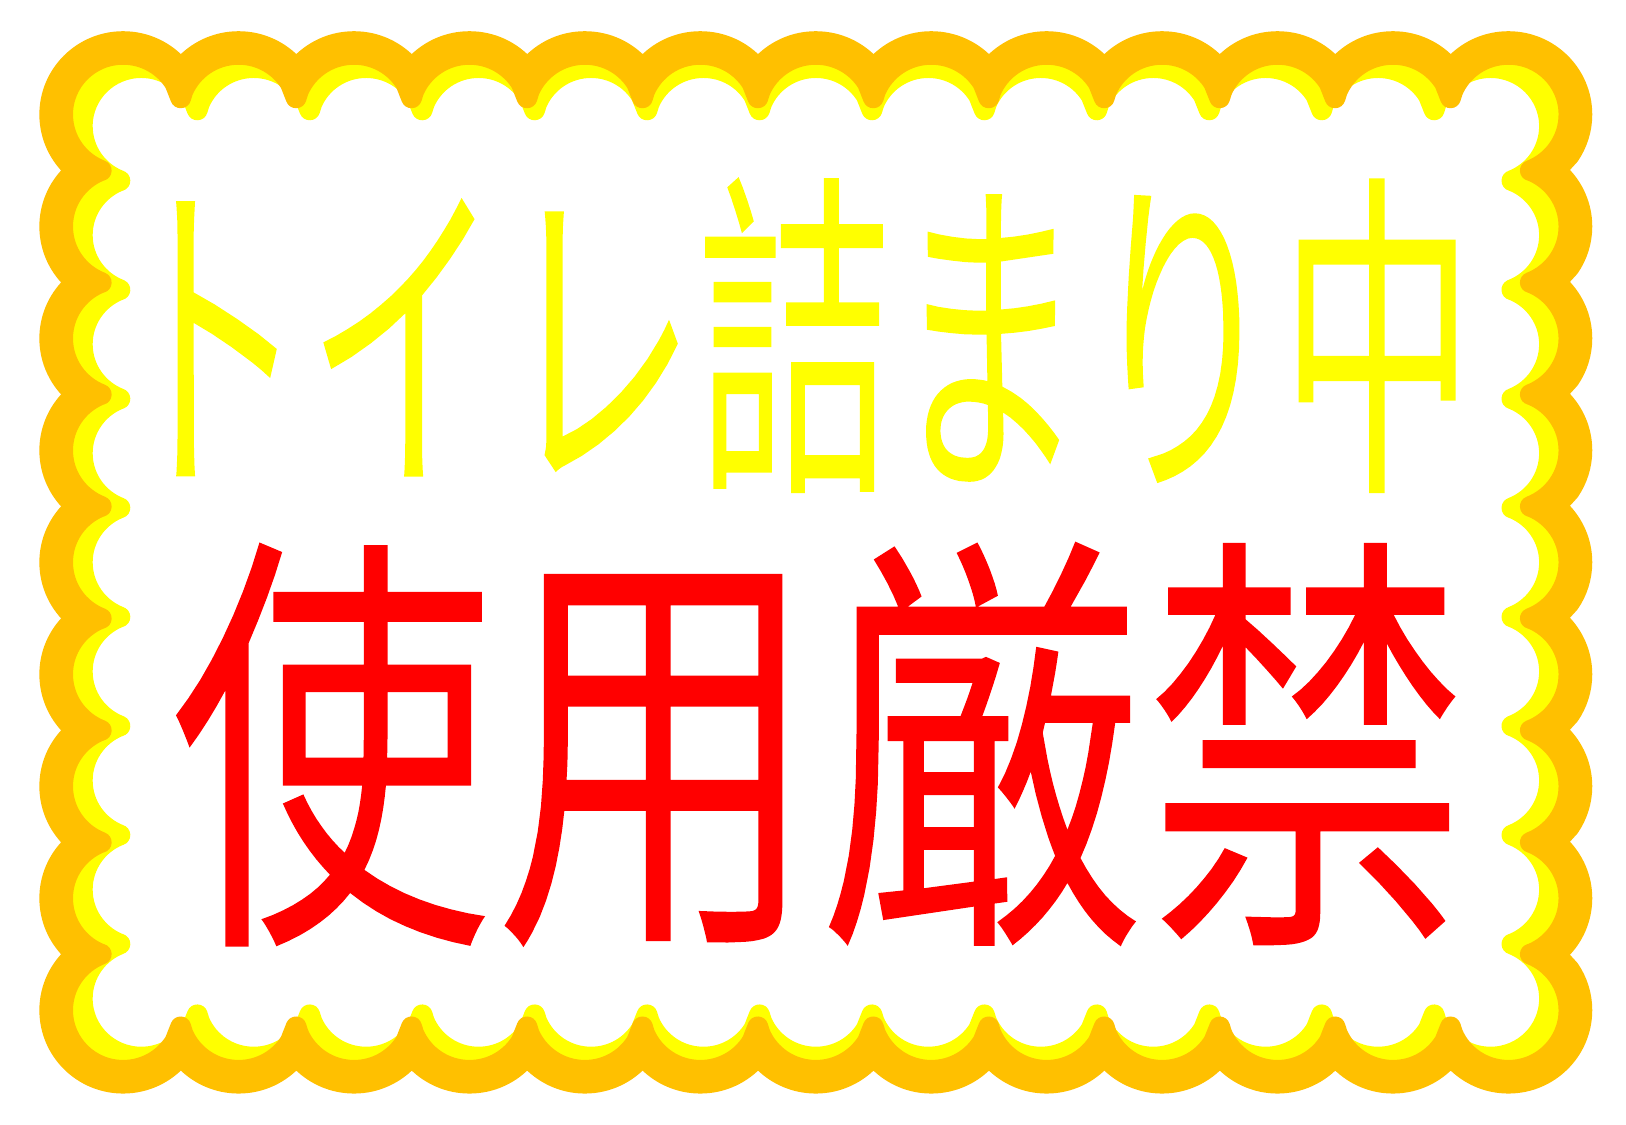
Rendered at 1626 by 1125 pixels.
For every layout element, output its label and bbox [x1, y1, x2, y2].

text_box [294, 0, 1337, 1125]
